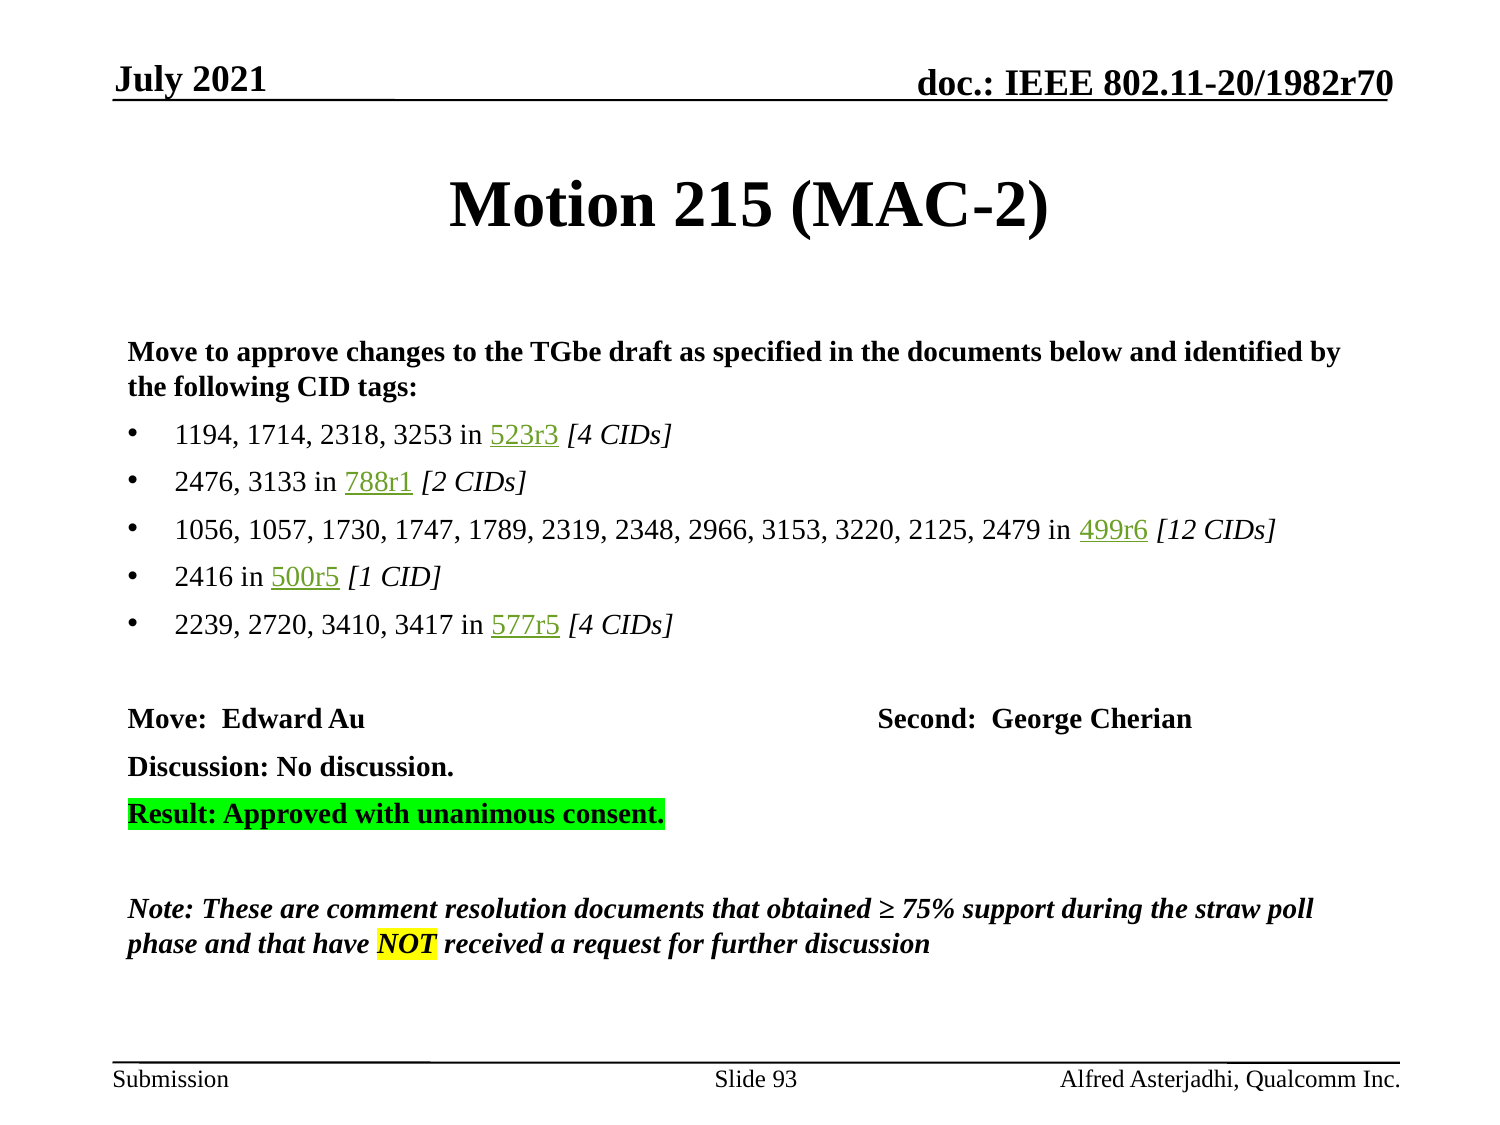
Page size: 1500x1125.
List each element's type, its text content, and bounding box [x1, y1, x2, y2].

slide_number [114, 54, 423, 100]
list Move to approve changes to the TGbe draft as specified in the documents below and identified by the following CID tags: 1194, 1714, 2318, 3253 in 523r3 [4 CIDs] 2476, 3133 in 788r1 [2 CIDs] 1056, 1057, 1730, 1747, 1789, 2319, 2348, 2966, 3153, 3220, 2125, 2479 in 499r6 [12 CIDs] 2416 in 500r5 [1 CID] 2239, 2720, 3410, 3417 in 577r5 [4 CIDs] Move: Edward Au Second: George Cherian Discussion: No discussion. Result: Approved with unanimous consent. Note: These are comment resolution documents that obtained ≥ 75% support during the straw poll phase and that have NOT received a request for further discussion [112, 324, 1388, 1063]
footer Alfred Asterjadhi, Qualcomm Inc. [878, 1061, 1402, 1093]
slide_number Slide 93 [712, 1061, 800, 1123]
title Motion 215 (MAC-2) [112, 112, 1388, 288]
